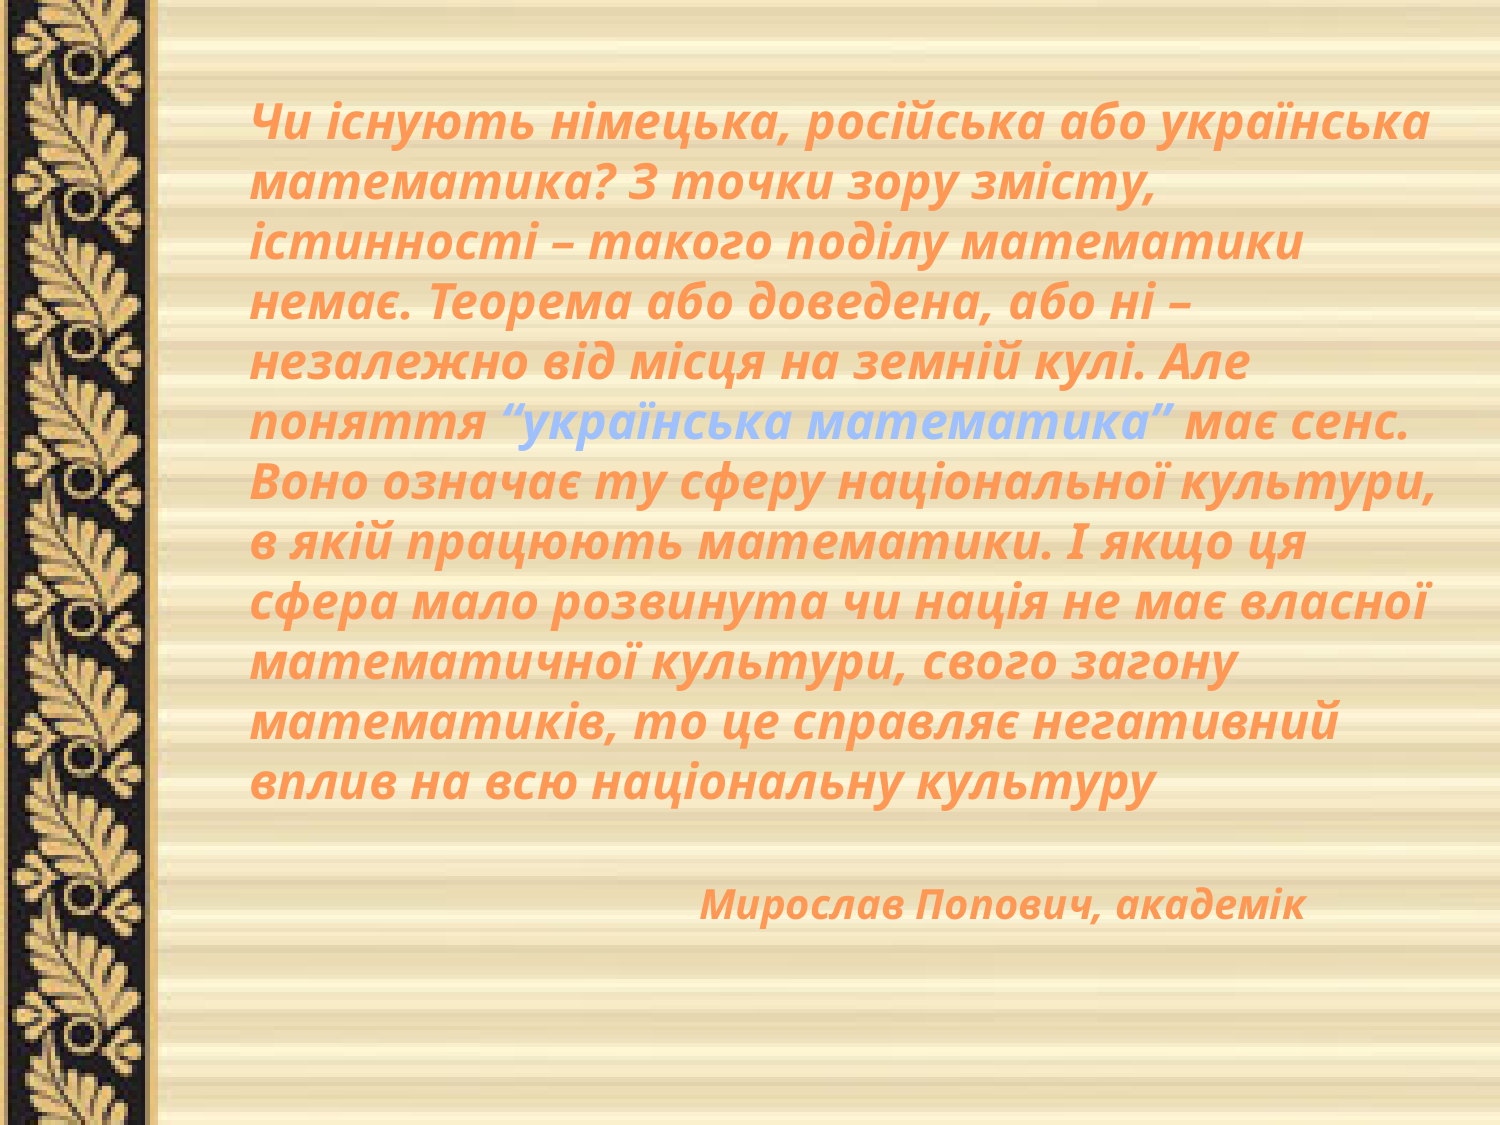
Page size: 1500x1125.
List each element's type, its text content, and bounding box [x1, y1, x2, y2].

picture [0, 0, 1500, 1125]
text_box Чи існують німецька, російська або українська математика? З точки зору змісту, істинності – такого поділу математики немає. Теорема або доведена, або ні – незалежно від місця на земній кулі. Але поняття “українська математика” має сенс. Воно означає ту сферу національної культури, в якій працюють математики. І якщо ця сфера мало розвинута чи нація не має власної математичної культури, свого загону математиків, то це справляє негативний вплив на всю національну культуру Мирослав Попович, академік [234, 81, 1465, 937]
